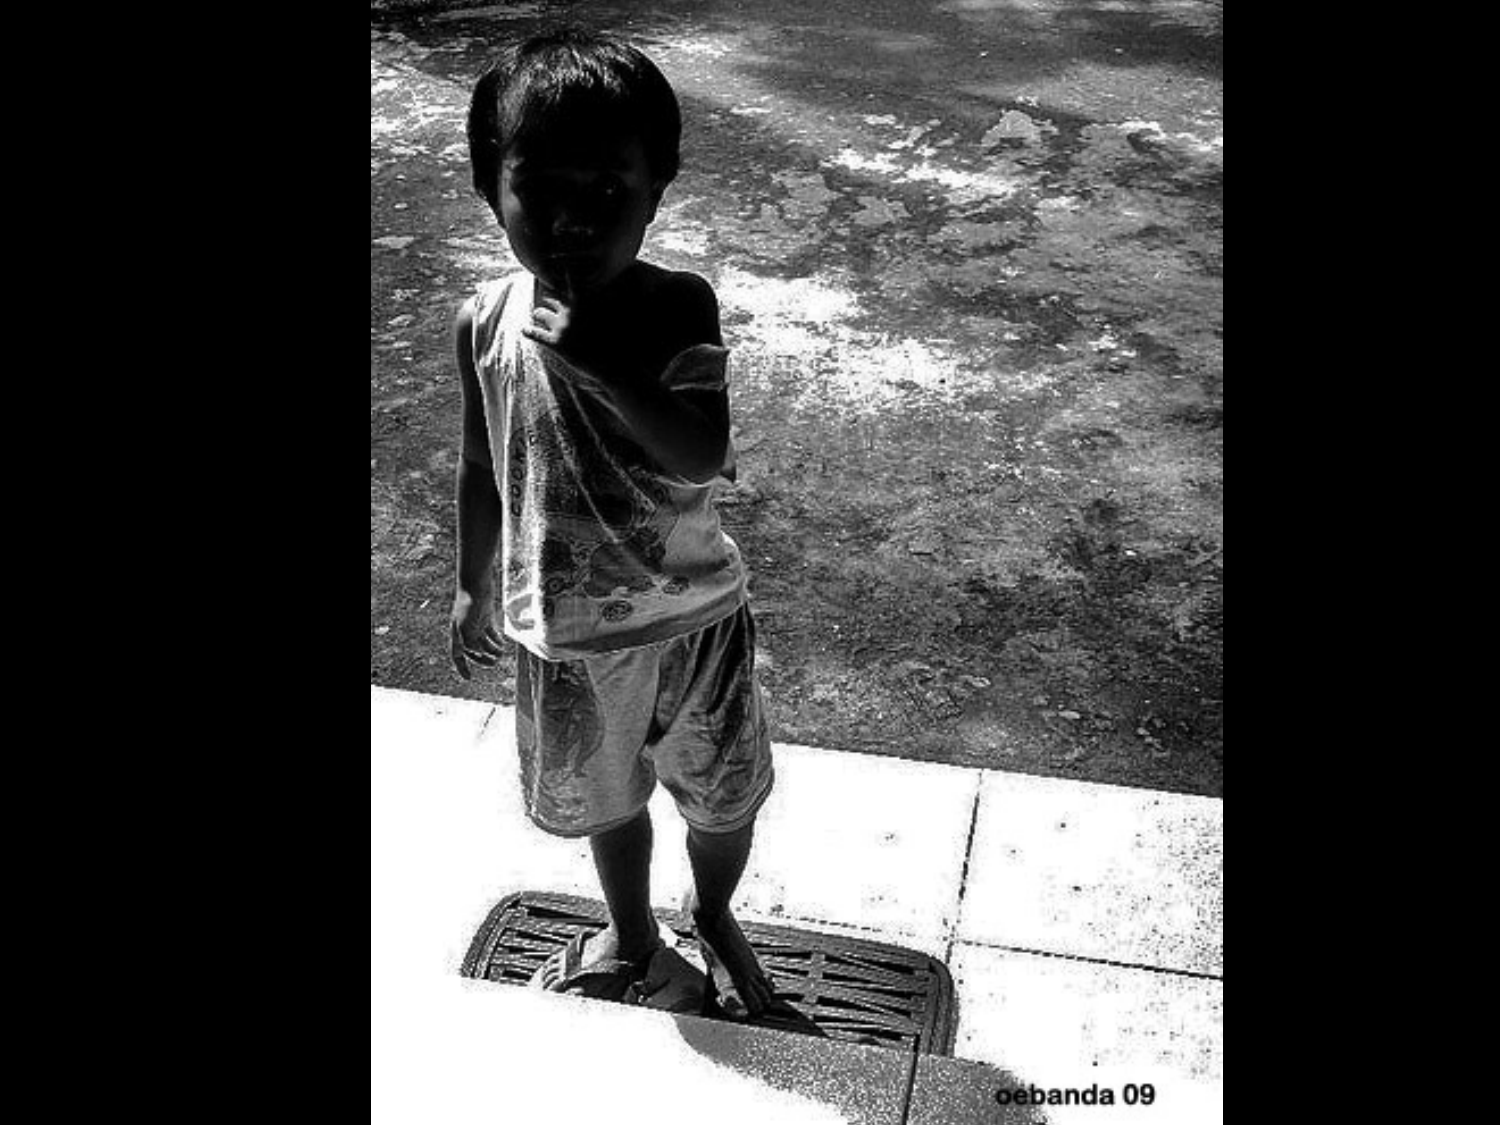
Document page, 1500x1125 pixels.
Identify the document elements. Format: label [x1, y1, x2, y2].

list [371, 0, 1223, 1125]
